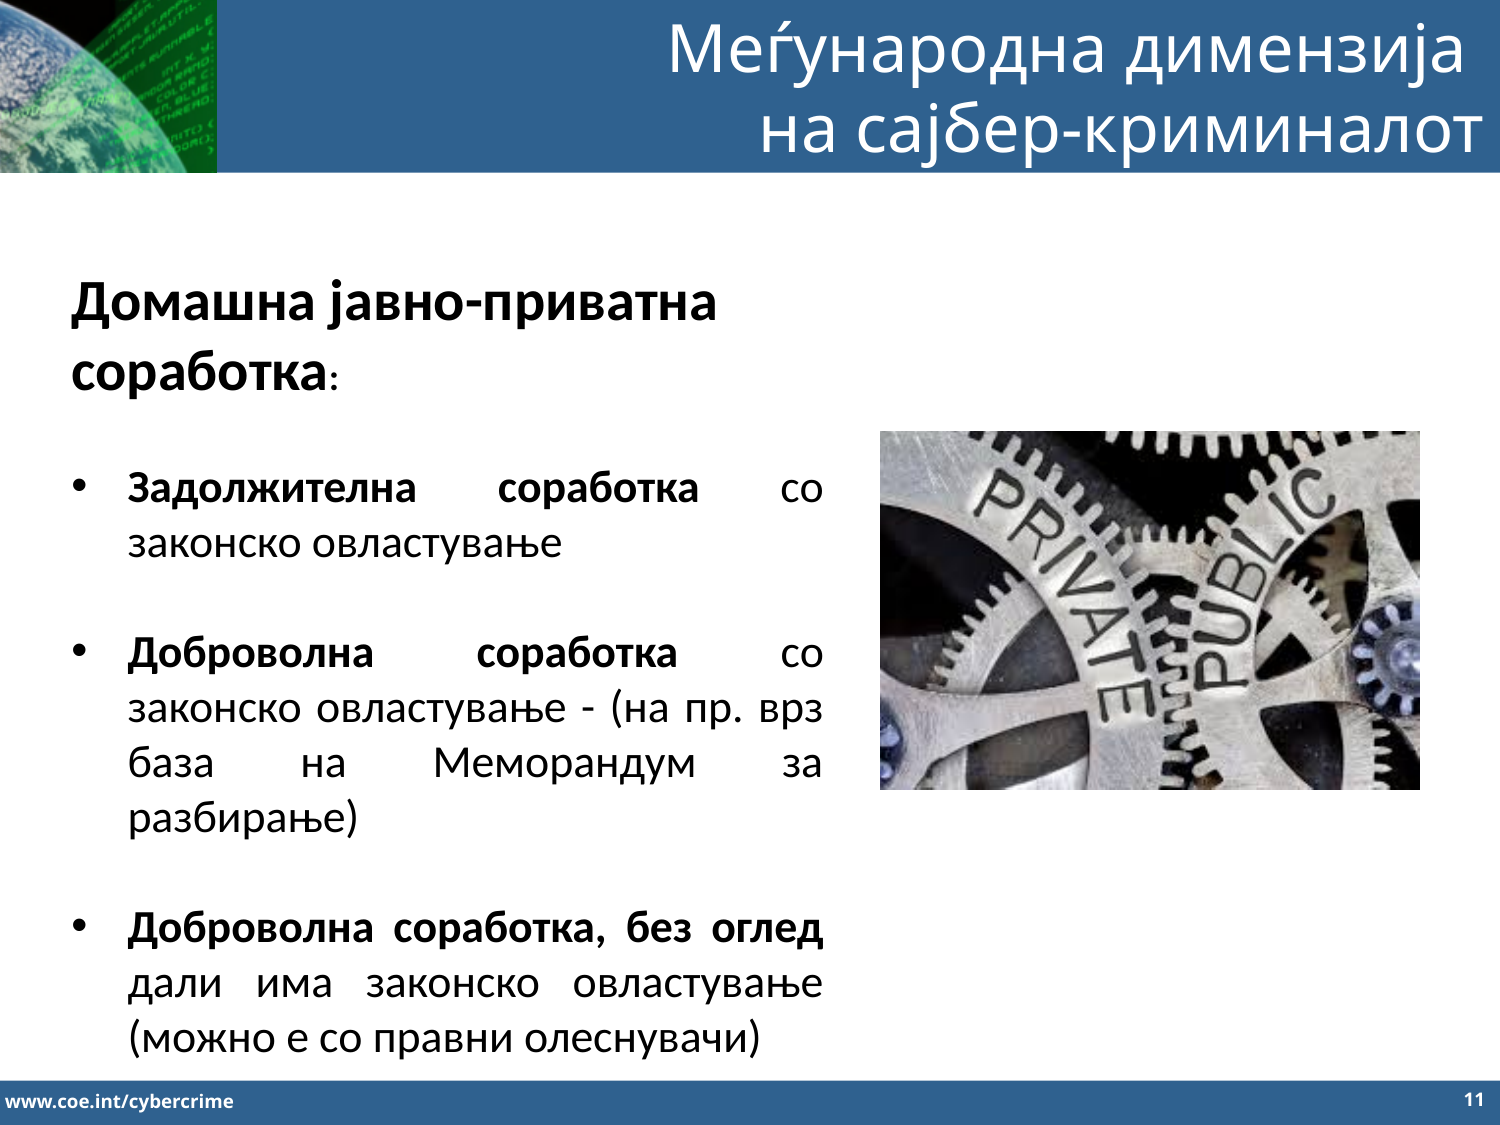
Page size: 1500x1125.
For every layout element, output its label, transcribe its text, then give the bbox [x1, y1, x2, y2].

slide_number 11 [1149, 1079, 1500, 1125]
text_box Меѓународна димензија на сајбер-криминалот [329, 9, 1500, 162]
text_box Домашна јавно-приватна соработка: Задолжителна соработка со законско овластување Доброволна соработка со законско овластување - (на пр. врз база на Меморандум за разбирање) Доброволна соработка, без оглед дали има законско овластување (можно е со правни олеснувачи) [56, 254, 839, 1070]
picture [0, 1, 217, 173]
picture [880, 431, 1420, 790]
